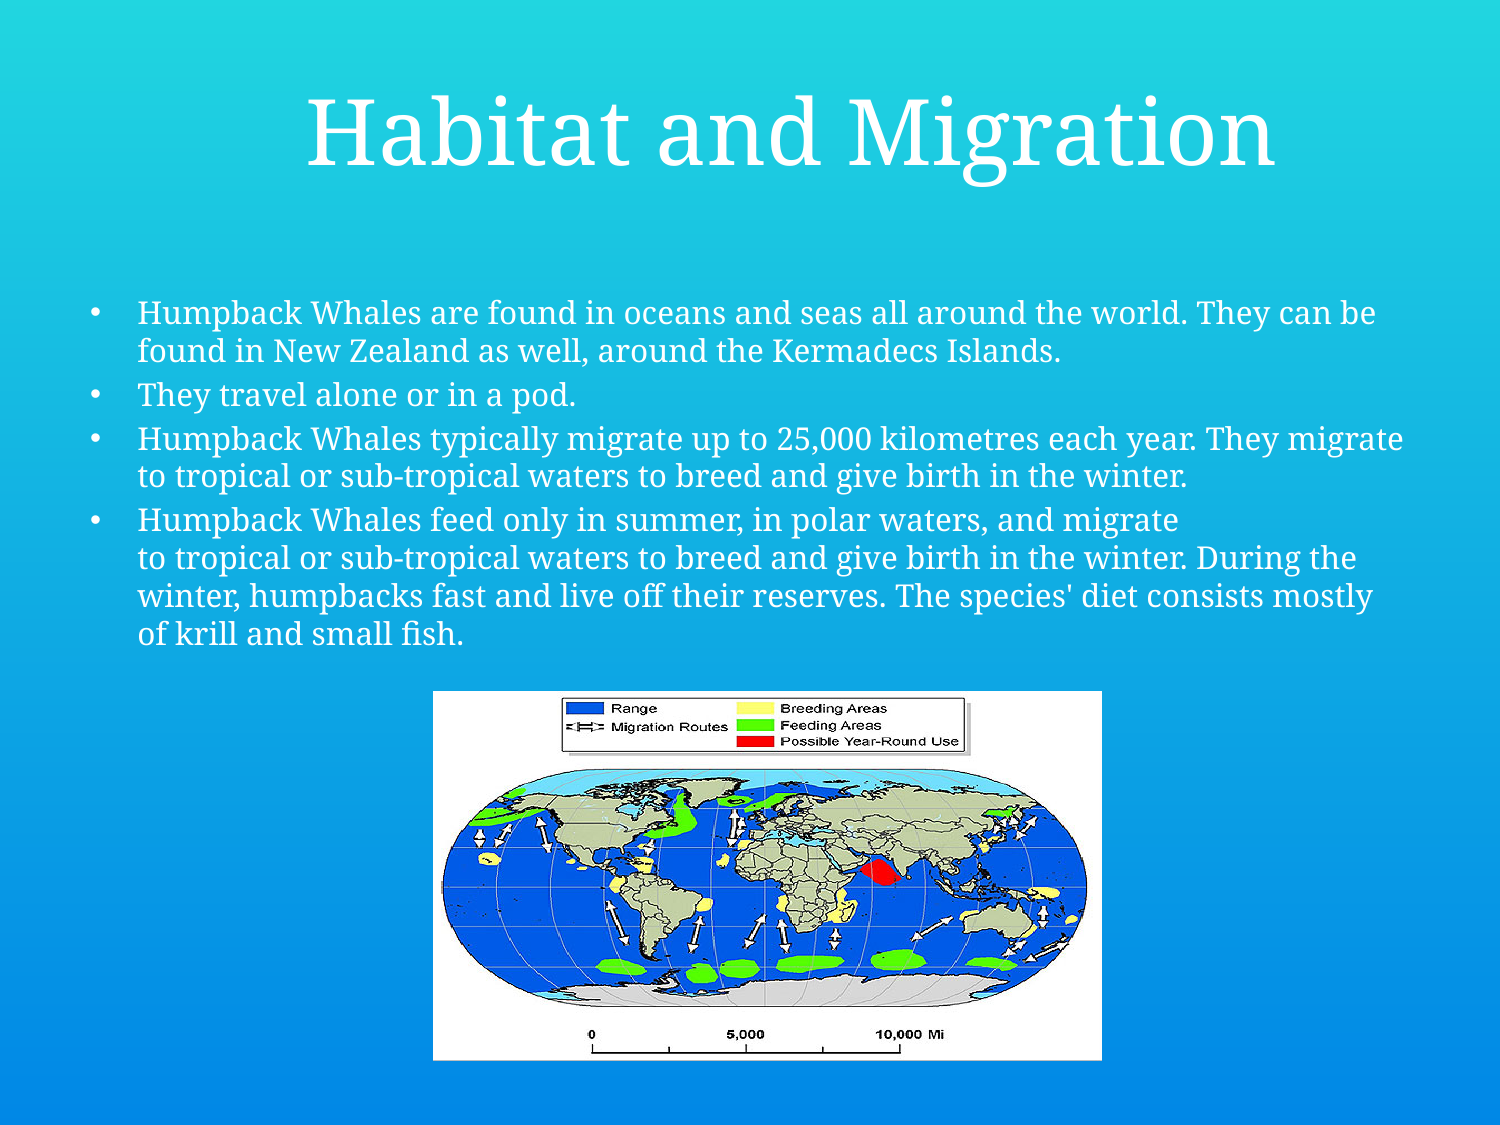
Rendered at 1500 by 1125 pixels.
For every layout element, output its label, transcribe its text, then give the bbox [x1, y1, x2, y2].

list Humpback Whales are found in oceans and seas all around the world. They can be found in New Zealand as well, around the Kermadecs Islands. They travel alone or in a pod. Humpback Whales typically migrate up to 25,000 kilometres each year. They migrate to tropical or sub-tropical waters to breed and give birth in the winter. Humpback Whales feed only in summer, in polar waters, and migrate to tropical or sub-tropical waters to breed and give birth in the winter. During the winter, humpbacks fast and live off their reserves. The species' diet consists mostly of krill and small fish. [75, 262, 1465, 727]
title Habitat and Migration [117, 35, 1468, 223]
picture [433, 692, 1102, 1061]
